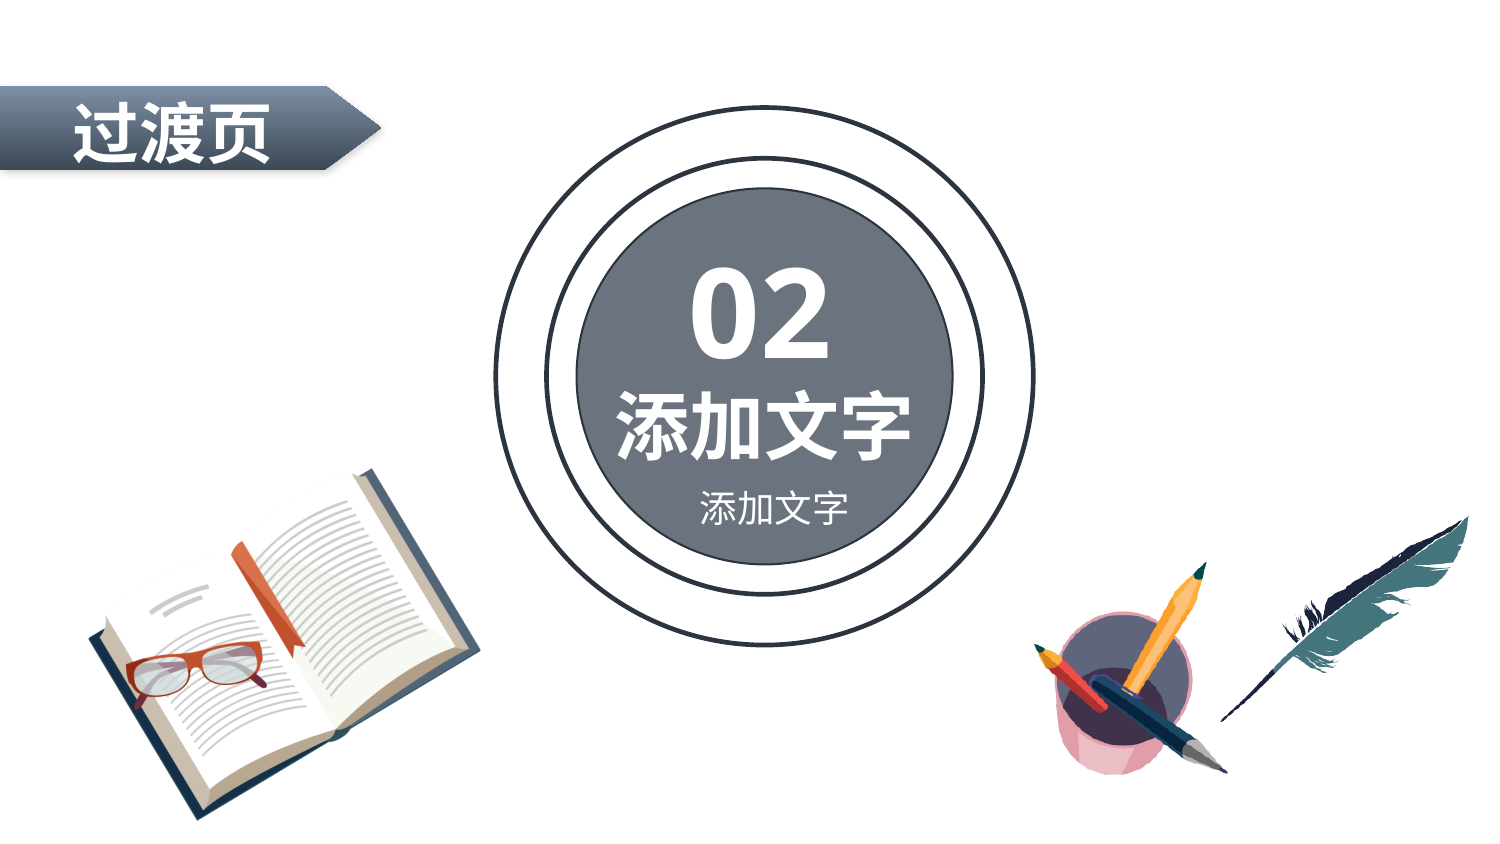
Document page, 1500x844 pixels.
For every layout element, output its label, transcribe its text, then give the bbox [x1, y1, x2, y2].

text_box 添加文字 [684, 477, 865, 538]
picture [1033, 515, 1469, 775]
text_box 过渡页 [0, 85, 382, 171]
text_box 添加文字 [599, 371, 930, 477]
text_box 02 [673, 226, 847, 371]
text_box [494, 106, 1035, 647]
picture [88, 468, 481, 821]
